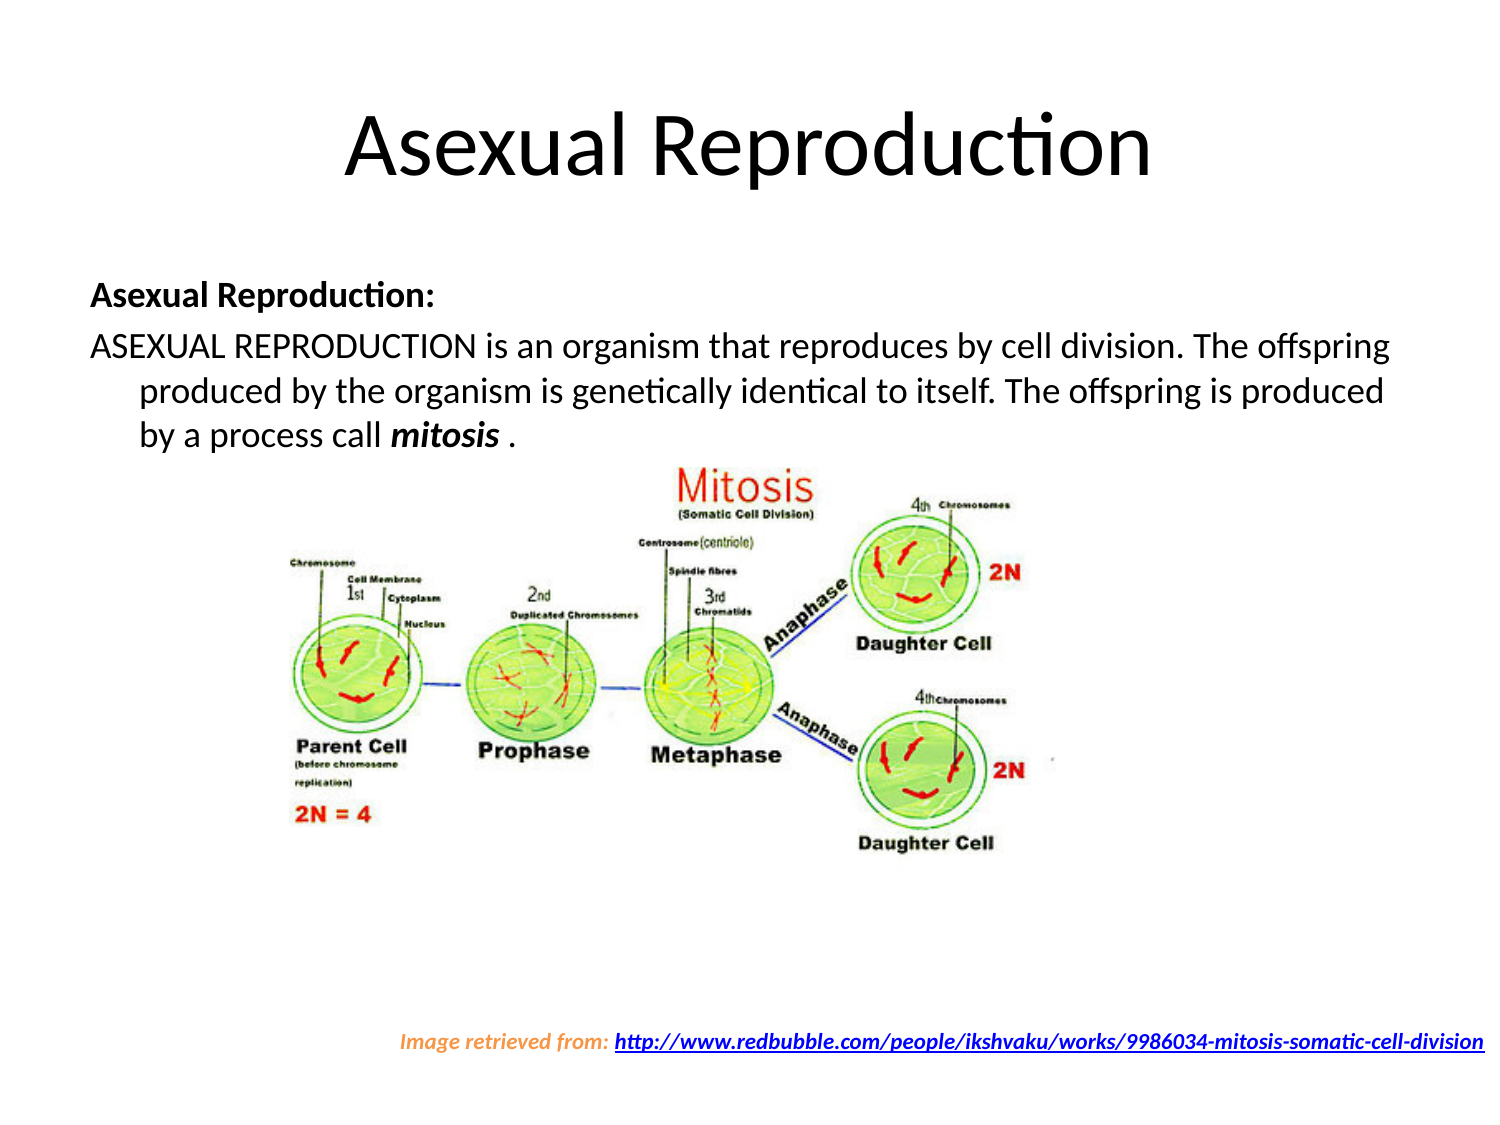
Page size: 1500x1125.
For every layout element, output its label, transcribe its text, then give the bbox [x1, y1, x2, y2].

title Asexual Reproduction [75, 45, 1425, 233]
list Asexual Reproduction: ASEXUAL REPRODUCTION is an organism that reproduces by cell division. The offspring produced by the organism is genetically identical to itself. The offspring is produced by a process call mitosis . [75, 262, 1425, 539]
text_box Image retrieved from: http://www.redbubble.com/people/ikshvaku/works/9986034-mitosis-somatic-cell-division [29, 1018, 1500, 1062]
picture [288, 467, 1200, 929]
